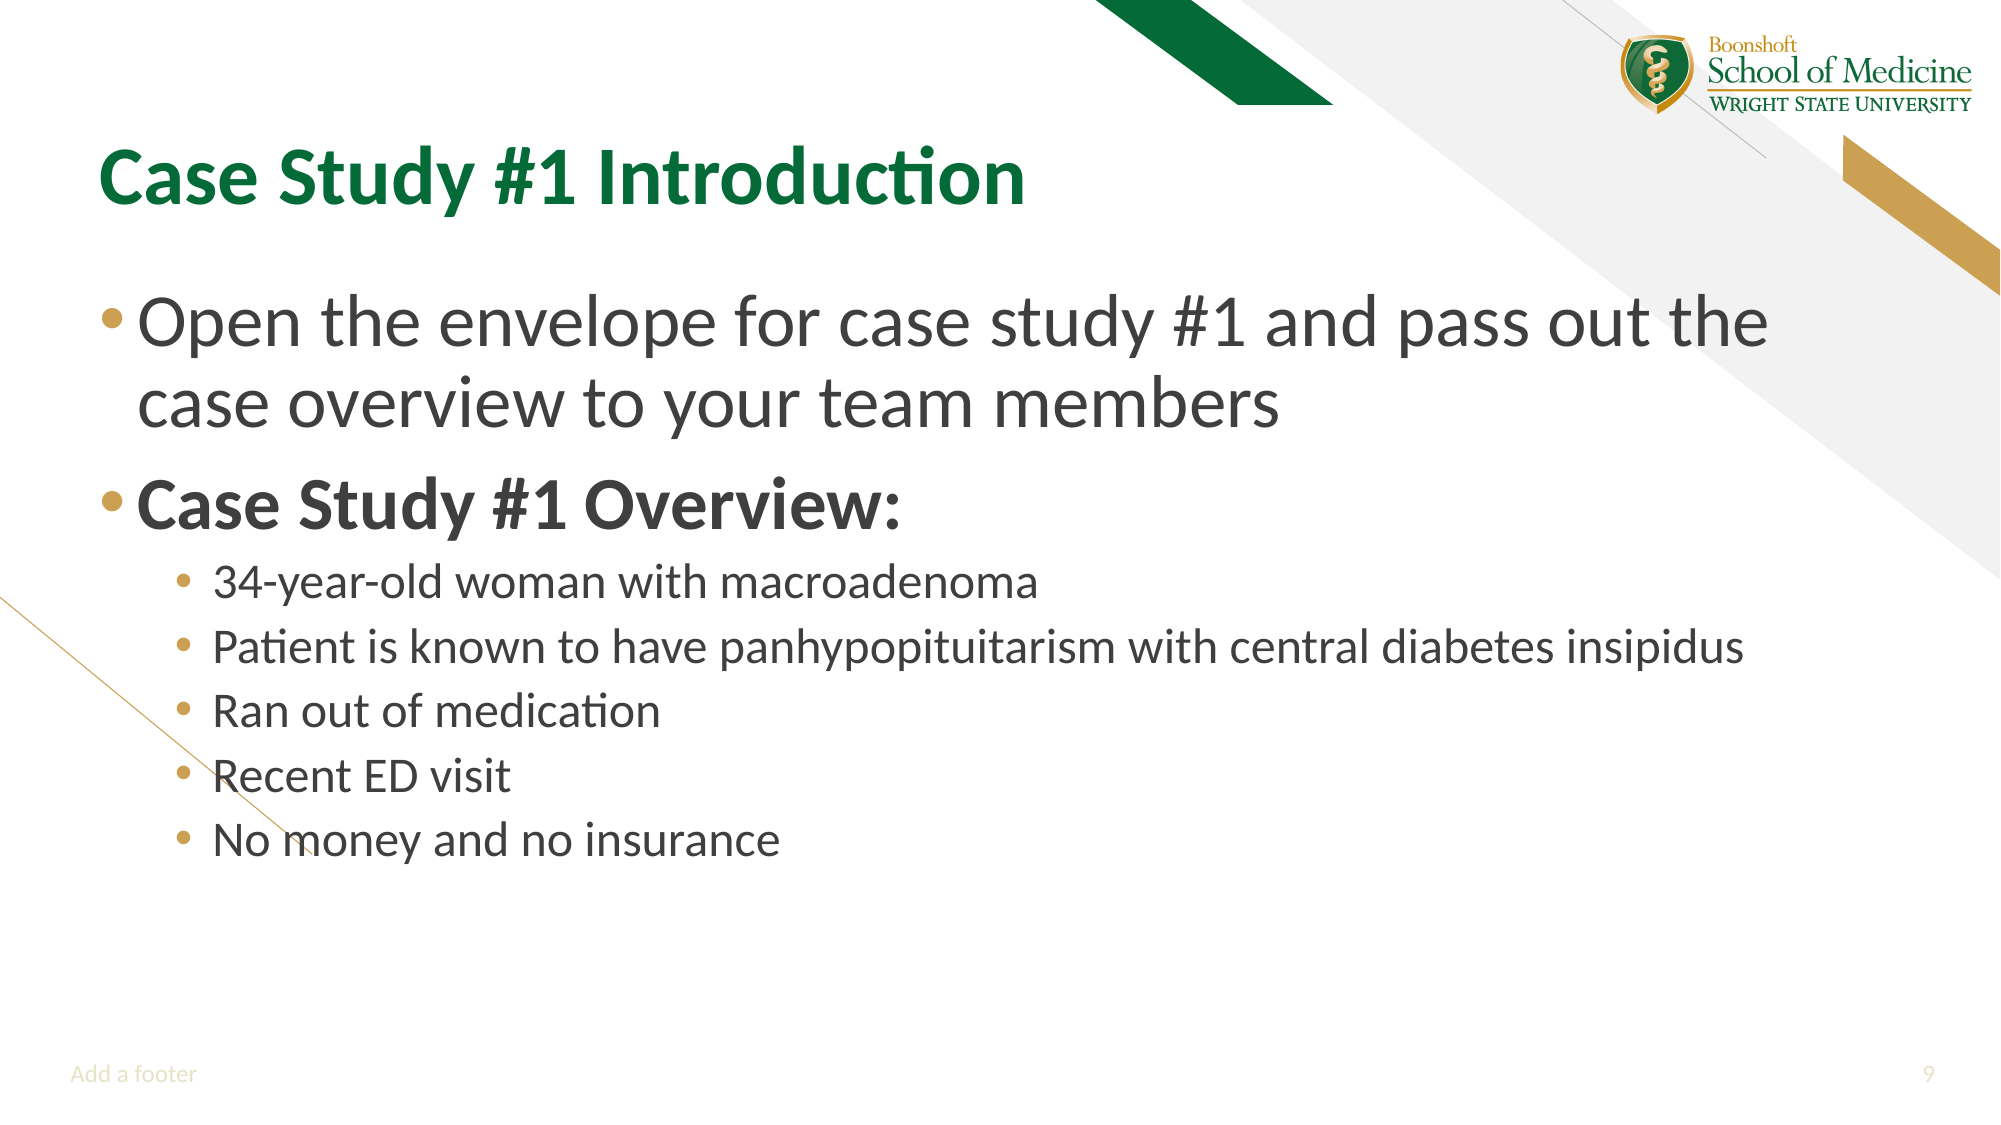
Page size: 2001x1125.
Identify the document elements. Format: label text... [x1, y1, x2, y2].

picture [1616, 0, 1976, 176]
list Open the envelope for case study #1 and pass out the case overview to your team members Case Study #1 Overview: 34-year-old woman with macroadenoma Patient is known to have panhypopituitarism with central diabetes insipidus Ran out of medication Recent ED visit No money and no insurance [85, 274, 1863, 1014]
footer Add a footer [55, 1042, 731, 1103]
title Case Study #1 Introduction [85, 34, 1537, 223]
slide_number 9 [1828, 1042, 1950, 1103]
